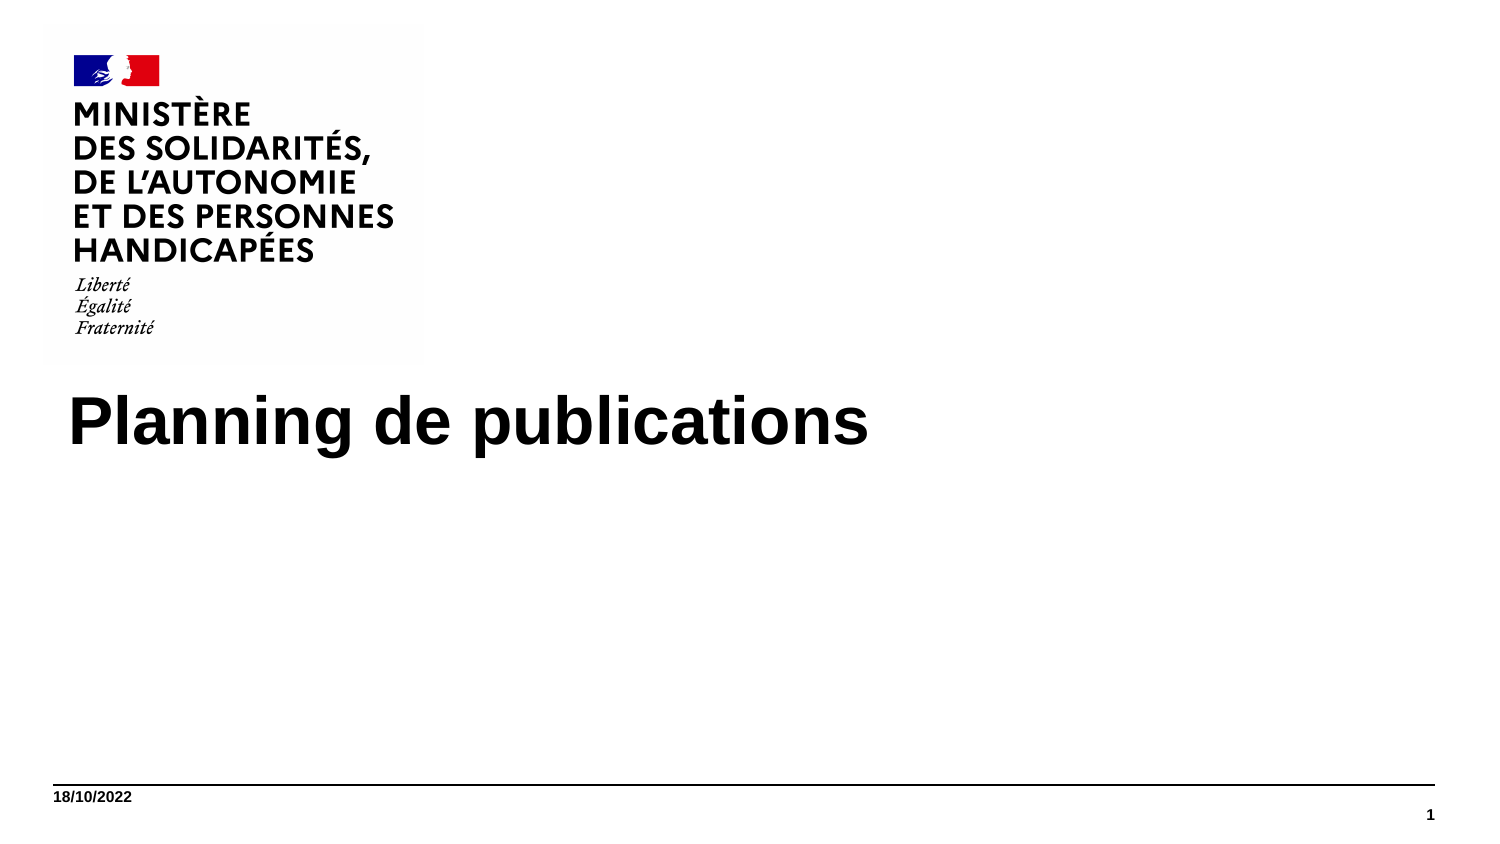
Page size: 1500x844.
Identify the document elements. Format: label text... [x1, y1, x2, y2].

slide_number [53, 551, 252, 844]
picture [43, 24, 424, 365]
slide_number 1 [1213, 784, 1436, 844]
list Planning de publications [53, 386, 1435, 728]
